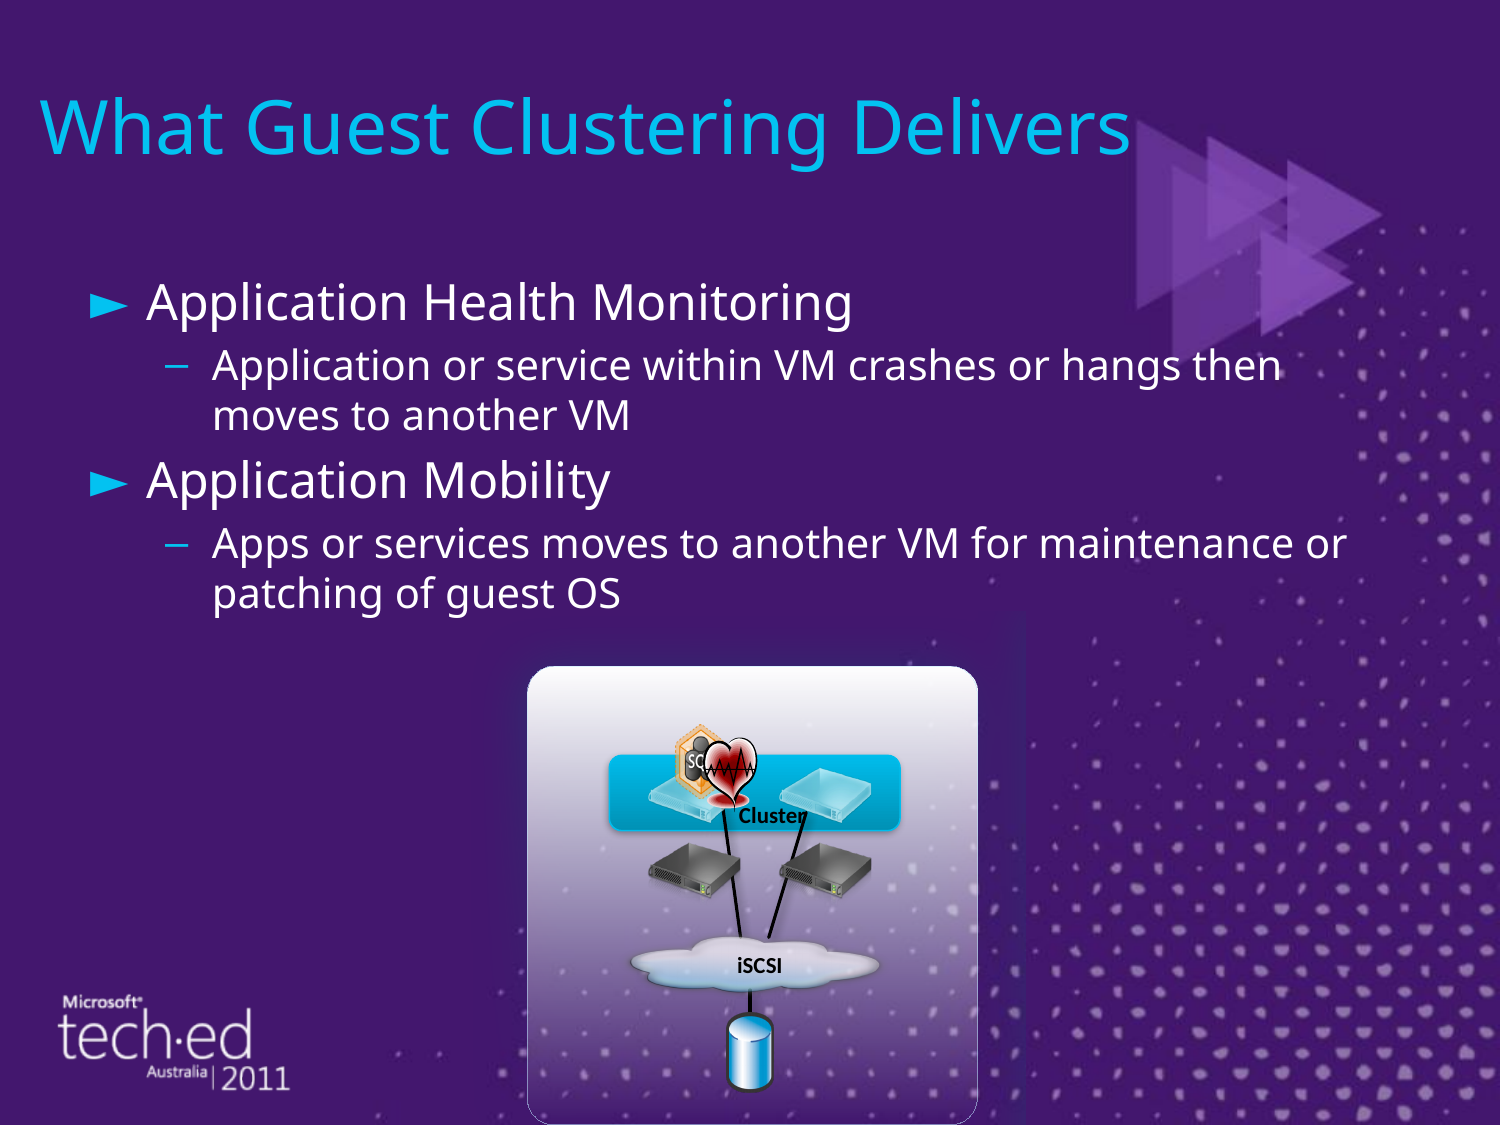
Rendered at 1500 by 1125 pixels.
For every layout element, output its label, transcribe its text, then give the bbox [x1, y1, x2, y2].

text_box [762, 754, 901, 832]
picture [618, 929, 891, 999]
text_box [120, 233, 1358, 639]
picture [649, 724, 758, 822]
list Application Health Monitoring Application or service within VM crashes or hangs then moves to another VM Application Mobility Apps or services moves to another VM for maintenance or patching of guest OS [75, 262, 1425, 1005]
picture [0, 0, 1500, 1125]
title What Guest Clustering Delivers [24, 30, 1375, 219]
picture [777, 841, 872, 906]
text_box [608, 754, 669, 832]
text_box [527, 1005, 978, 1125]
text_box Cluster [724, 793, 821, 836]
picture [780, 769, 871, 822]
picture [726, 1012, 775, 1093]
picture [646, 841, 741, 906]
